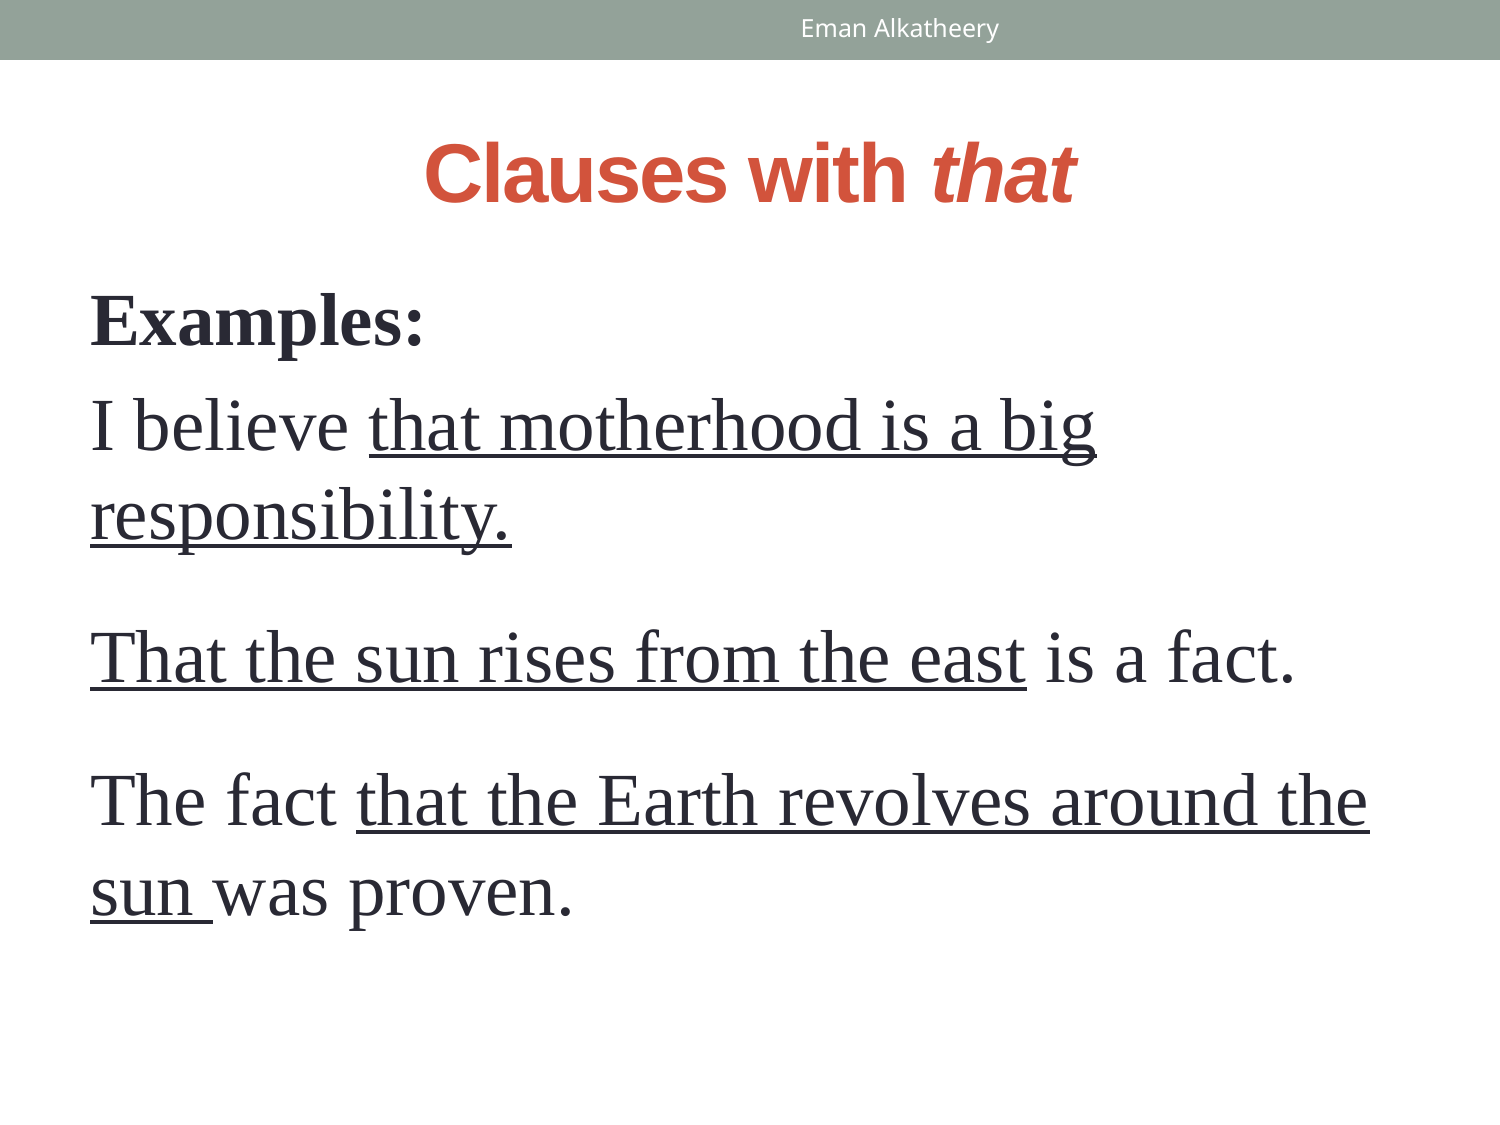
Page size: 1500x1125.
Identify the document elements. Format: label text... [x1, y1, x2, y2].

title Clauses with that [75, 87, 1425, 250]
list Examples: I believe that motherhood is a big responsibility. That the sun rises from the east is a fact. The fact that the Earth revolves around the sun was proven. [75, 262, 1459, 1063]
footer Eman Alkatheery [562, 3, 1238, 57]
